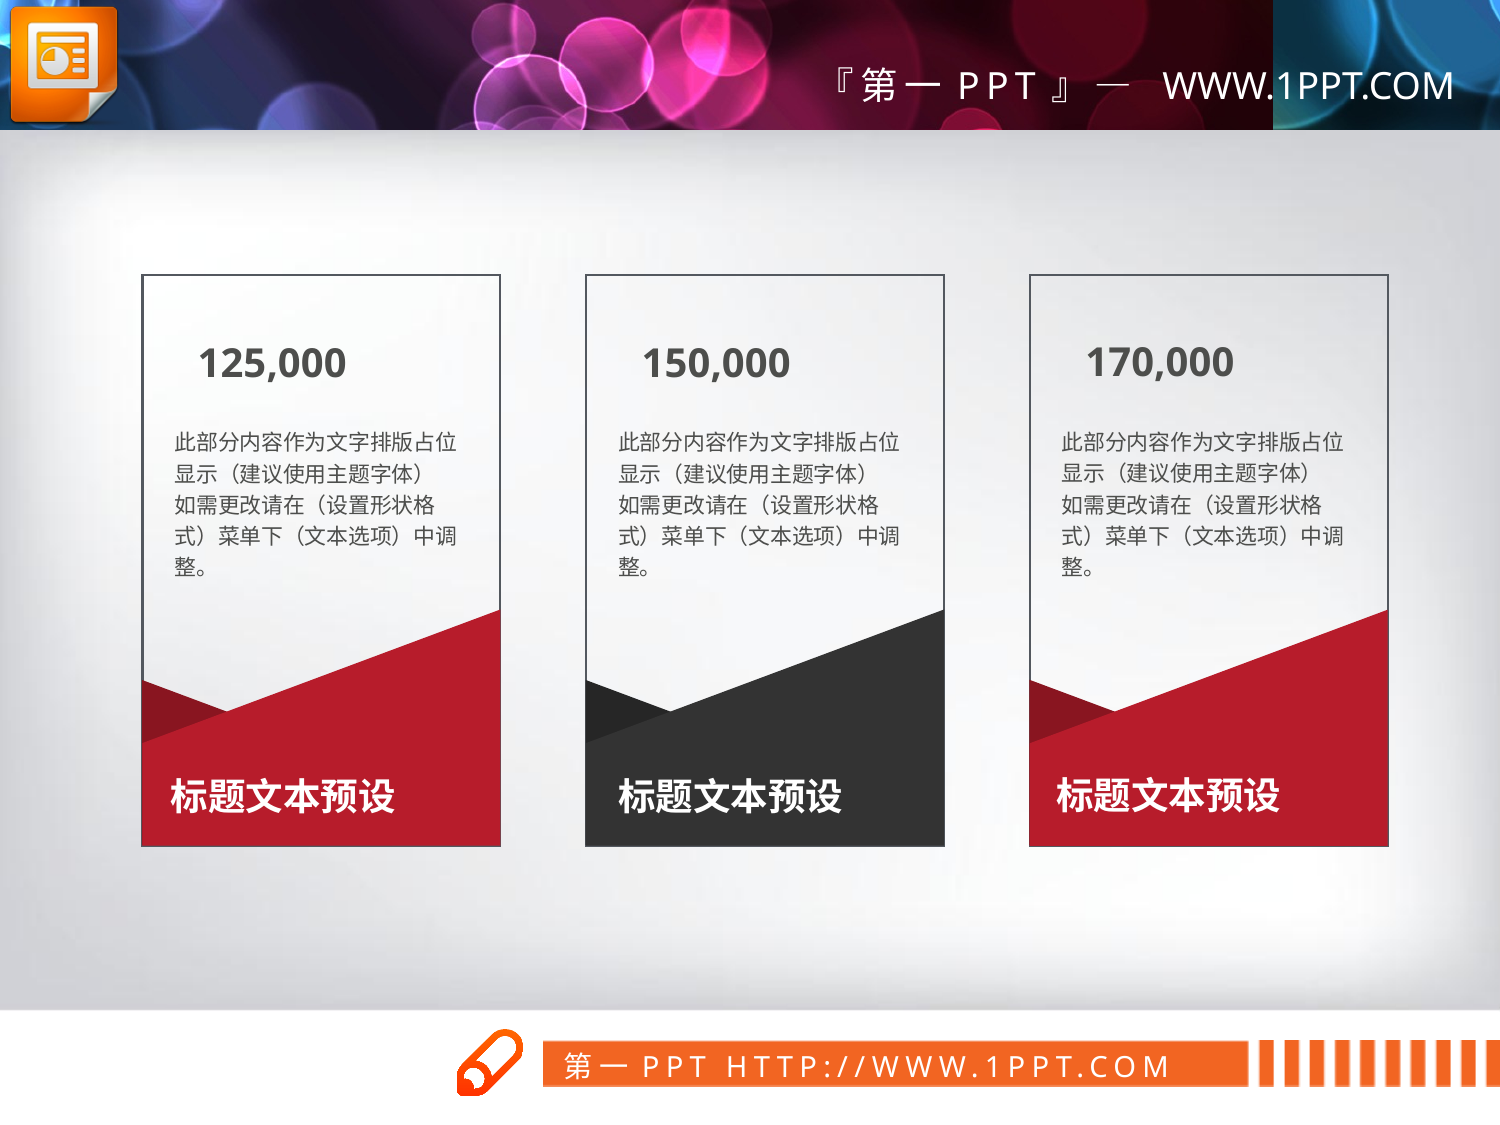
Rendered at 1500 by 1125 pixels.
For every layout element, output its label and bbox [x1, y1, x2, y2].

picture [543, 1040, 1500, 1087]
text_box [585, 274, 945, 846]
text_box [1029, 274, 1389, 847]
text_box [141, 274, 501, 846]
picture [0, 0, 1500, 1012]
